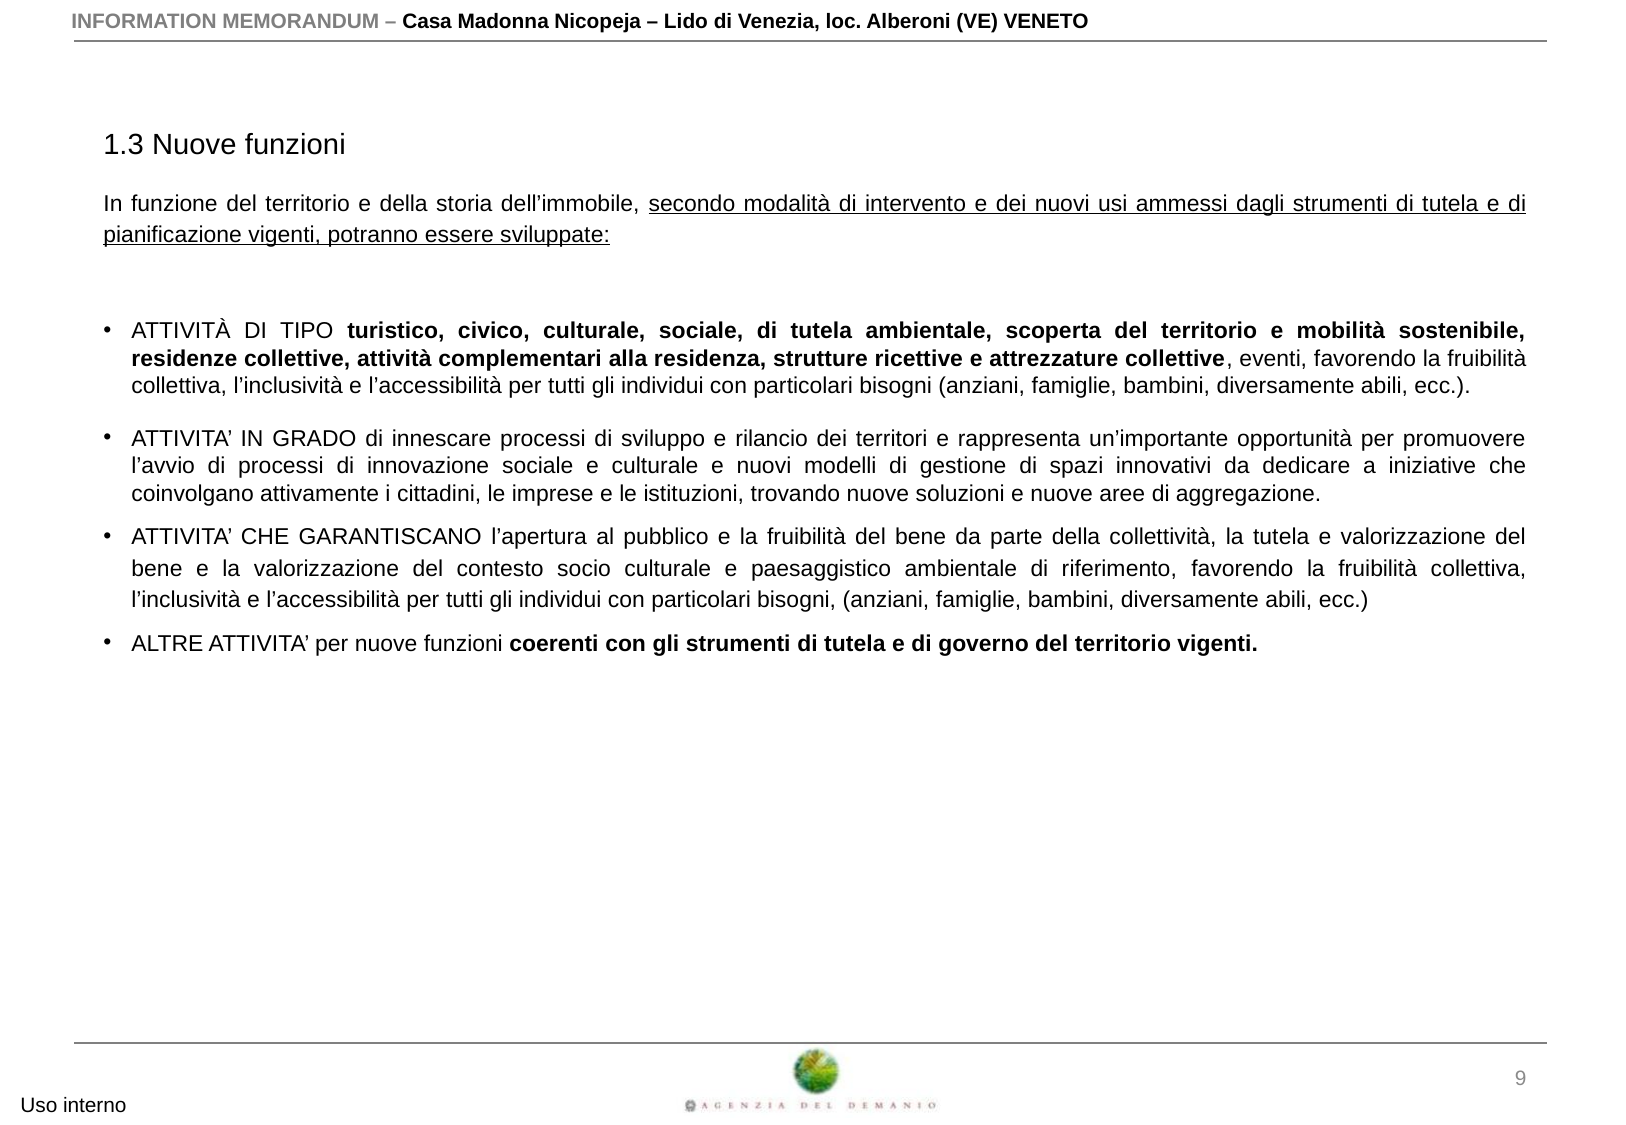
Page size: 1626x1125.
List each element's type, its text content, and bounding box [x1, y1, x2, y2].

slide_number 9 [1151, 1046, 1542, 1107]
picture [676, 1044, 944, 1118]
text_box In funzione del territorio e della storia dell’immobile, secondo modalità di intervento e dei nuovi usi ammessi dagli strumenti di tutela e di pianificazione vigenti, potranno essere sviluppate: ATTIVITÀ DI TIPO turistico, civico, culturale, sociale, di tutela ambientale, scoperta del territorio e mobilità sostenibile, residenze collettive, attività complementari alla residenza, strutture ricettive e attrezzature collettive, eventi, favorendo la fruibilità collettiva, l’inclusività e l’accessibilità per tutti gli individui con particolari bisogni (anziani, famiglie, bambini, diversamente abili, ecc.). ATTIVITA’ IN GRADO di innescare processi di sviluppo e rilancio dei territori e rappresenta un’importante opportunità per promuovere l’avvio di processi di innovazione sociale e culturale e nuovi modelli di gestione di spazi innovativi da dedicare a iniziative che coinvolgano attivamente i cittadini, le imprese e le istituzioni, trovando nuove soluzioni e nuove aree di aggregazione. ATTIVITA’ CHE GARANTISCANO l’apertura al pubblico e la fruibilità del bene da parte della collettività, la tutela e valorizzazione del bene e la valorizzazione del contesto socio culturale e paesaggistico ambientale di riferimento, favorendo la fruibilità collettiva, l’inclusività e l’accessibilità per tutti gli individui con particolari bisogni, (anziani, famiglie, bambini, diversamente abili, ecc.) ALTRE ATTIVITA’ per nuove funzioni coerenti con gli strumenti di tutela e di governo del territorio vigenti. [88, 177, 1542, 791]
text_box 1.3 Nuove funzioni [88, 118, 1515, 168]
